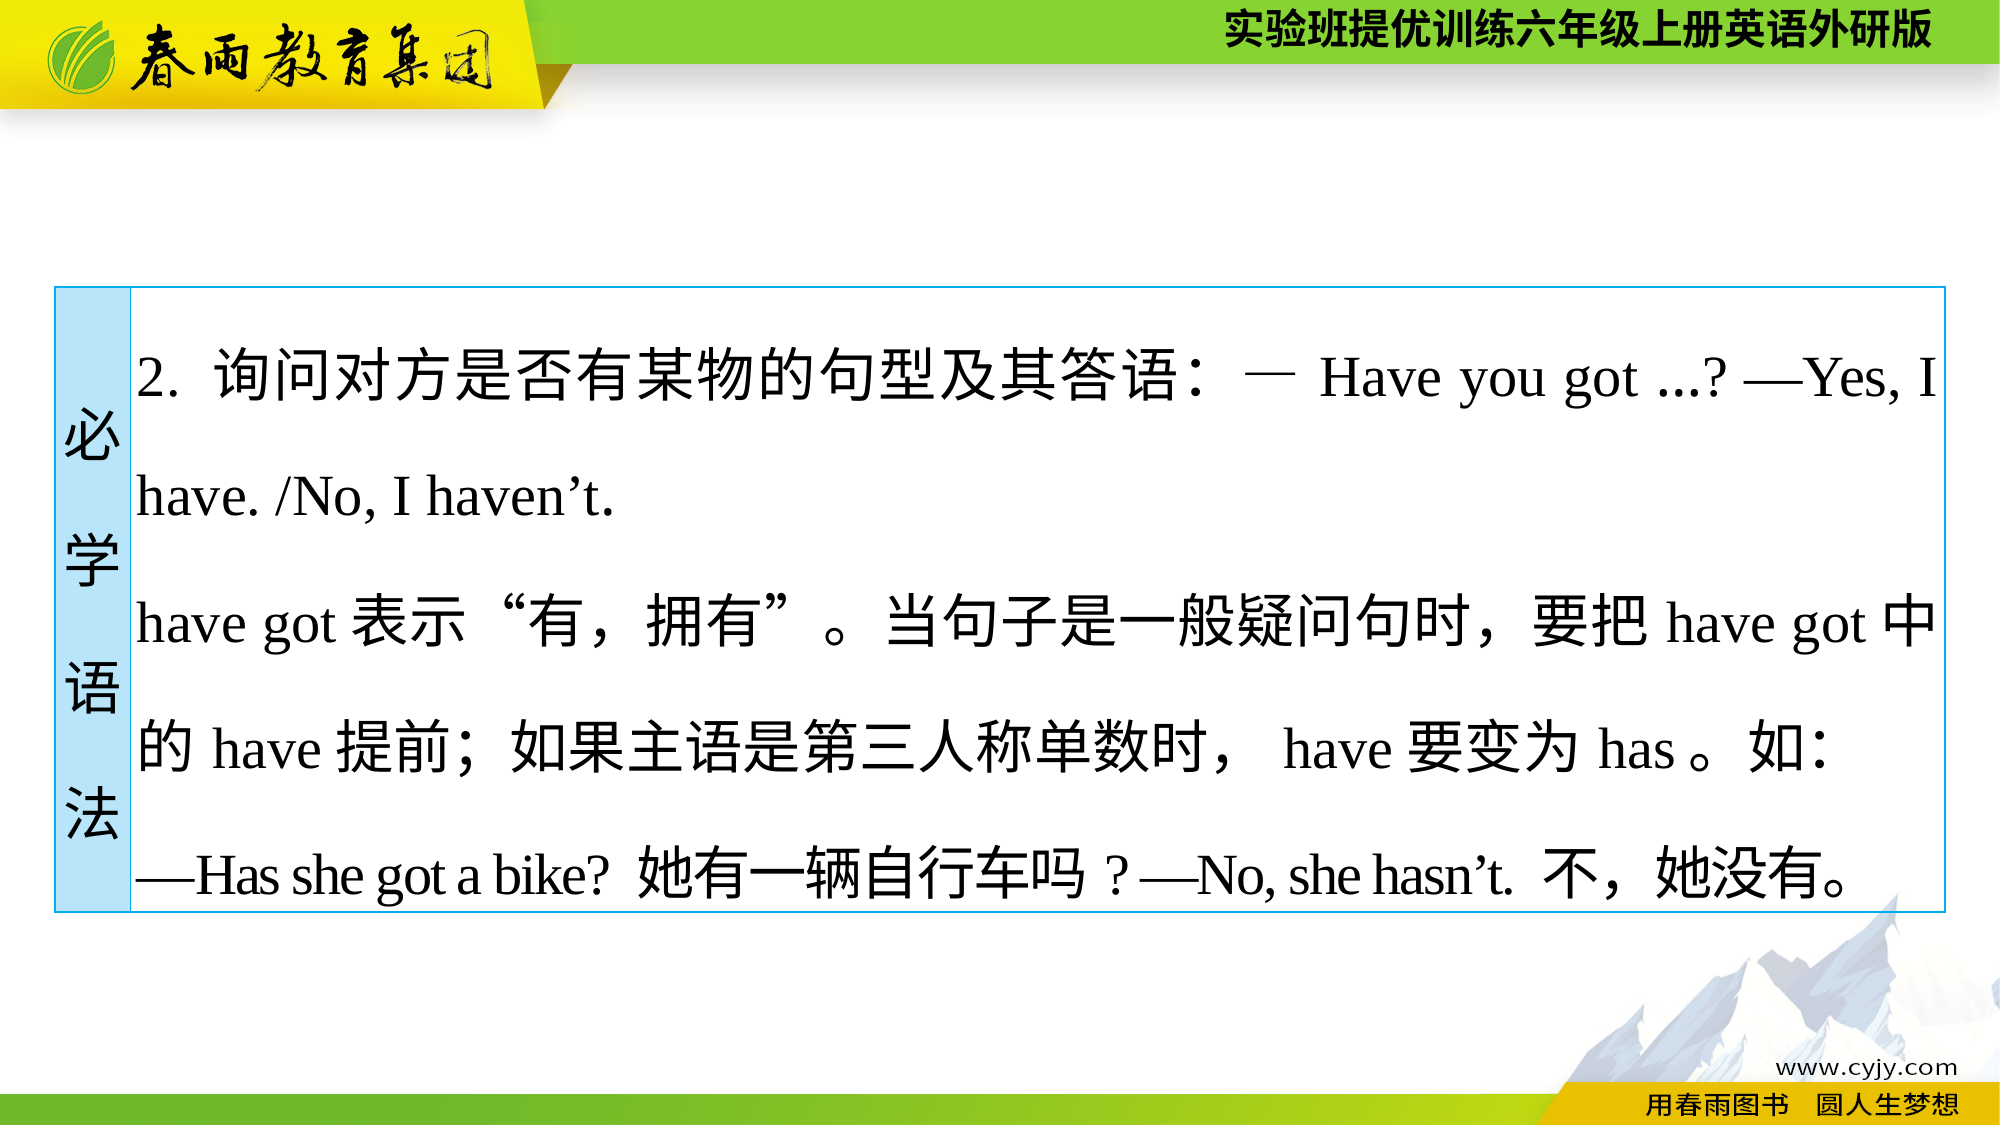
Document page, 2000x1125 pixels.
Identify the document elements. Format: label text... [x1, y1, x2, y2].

table_header 2. 询问对方是否有某物的句型及其答语：—Have you got ...? —Yes, I have. /No, I haven’t. have got表示“有，拥有”。当句子是一般疑问句时，要把have got中的have提前；如果主语是第三人称单数时，have要变为has。如： —Has she got a bike? 她有一辆自行车吗? —No, she hasn’t. 不，她没有。 [131, 288, 1944, 911]
picture [0, 0, 2000, 1125]
table_header 必 学 语 法 [56, 288, 130, 911]
